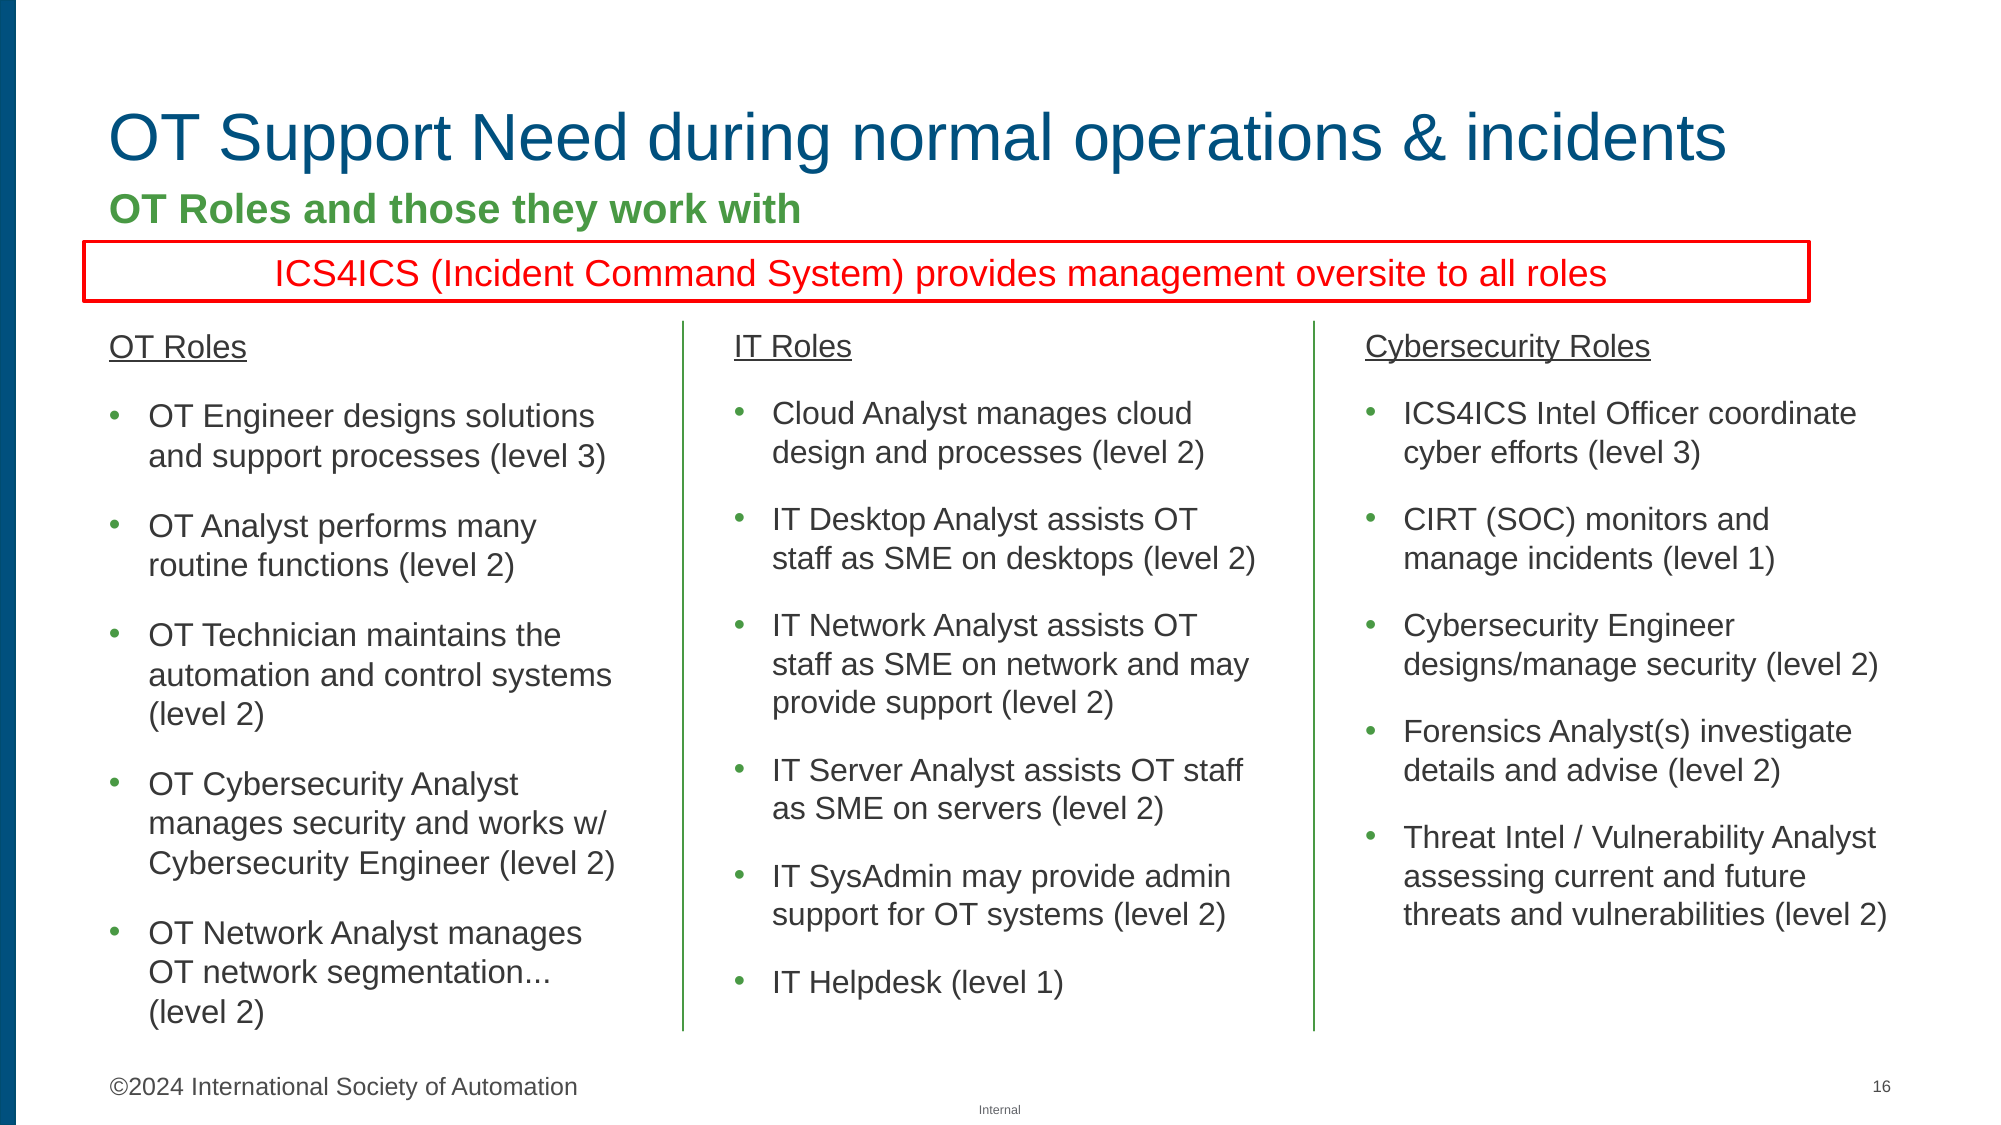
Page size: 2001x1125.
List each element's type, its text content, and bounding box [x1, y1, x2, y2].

list IT Roles Cloud Analyst manages cloud design and processes (level 2) IT Desktop Analyst assists OT staff as SME on desktops (level 2) IT Network Analyst assists OT staff as SME on network and may provide support (level 2) IT Server Analyst assists OT staff as SME on servers (level 2) IT SysAdmin may provide admin support for OT systems (level 2) IT Helpdesk (level 1) [718, 317, 1275, 1049]
list OT Roles OT Engineer designs solutions and support processes (level 3) OT Analyst performs many routine functions (level 2) OT Technician maintains the automation and control systems (level 2) OT Cybersecurity Analyst manages security and works w/ Cybersecurity Engineer (level 2) OT Network Analyst manages OT network segmentation... (level 2) [93, 317, 650, 1049]
list Cybersecurity Roles ICS4ICS Intel Officer coordinate cyber efforts (level 3) CIRT (SOC) monitors and manage incidents (level 1) Cybersecurity Engineer designs/manage security (level 2) Forensics Analyst(s) investigate details and advise (level 2) Threat Intel / Vulnerability Analyst assessing current and future threats and vulnerabilities (level 2) [1350, 317, 1907, 1049]
text_box ICS4ICS (Incident Command System) provides management oversite to all roles [83, 241, 1809, 302]
list OT Roles and those they work with [93, 174, 1819, 258]
title OT Support Need during normal operations & incidents [93, 93, 1819, 174]
slide_number 16 [1456, 1071, 1907, 1100]
